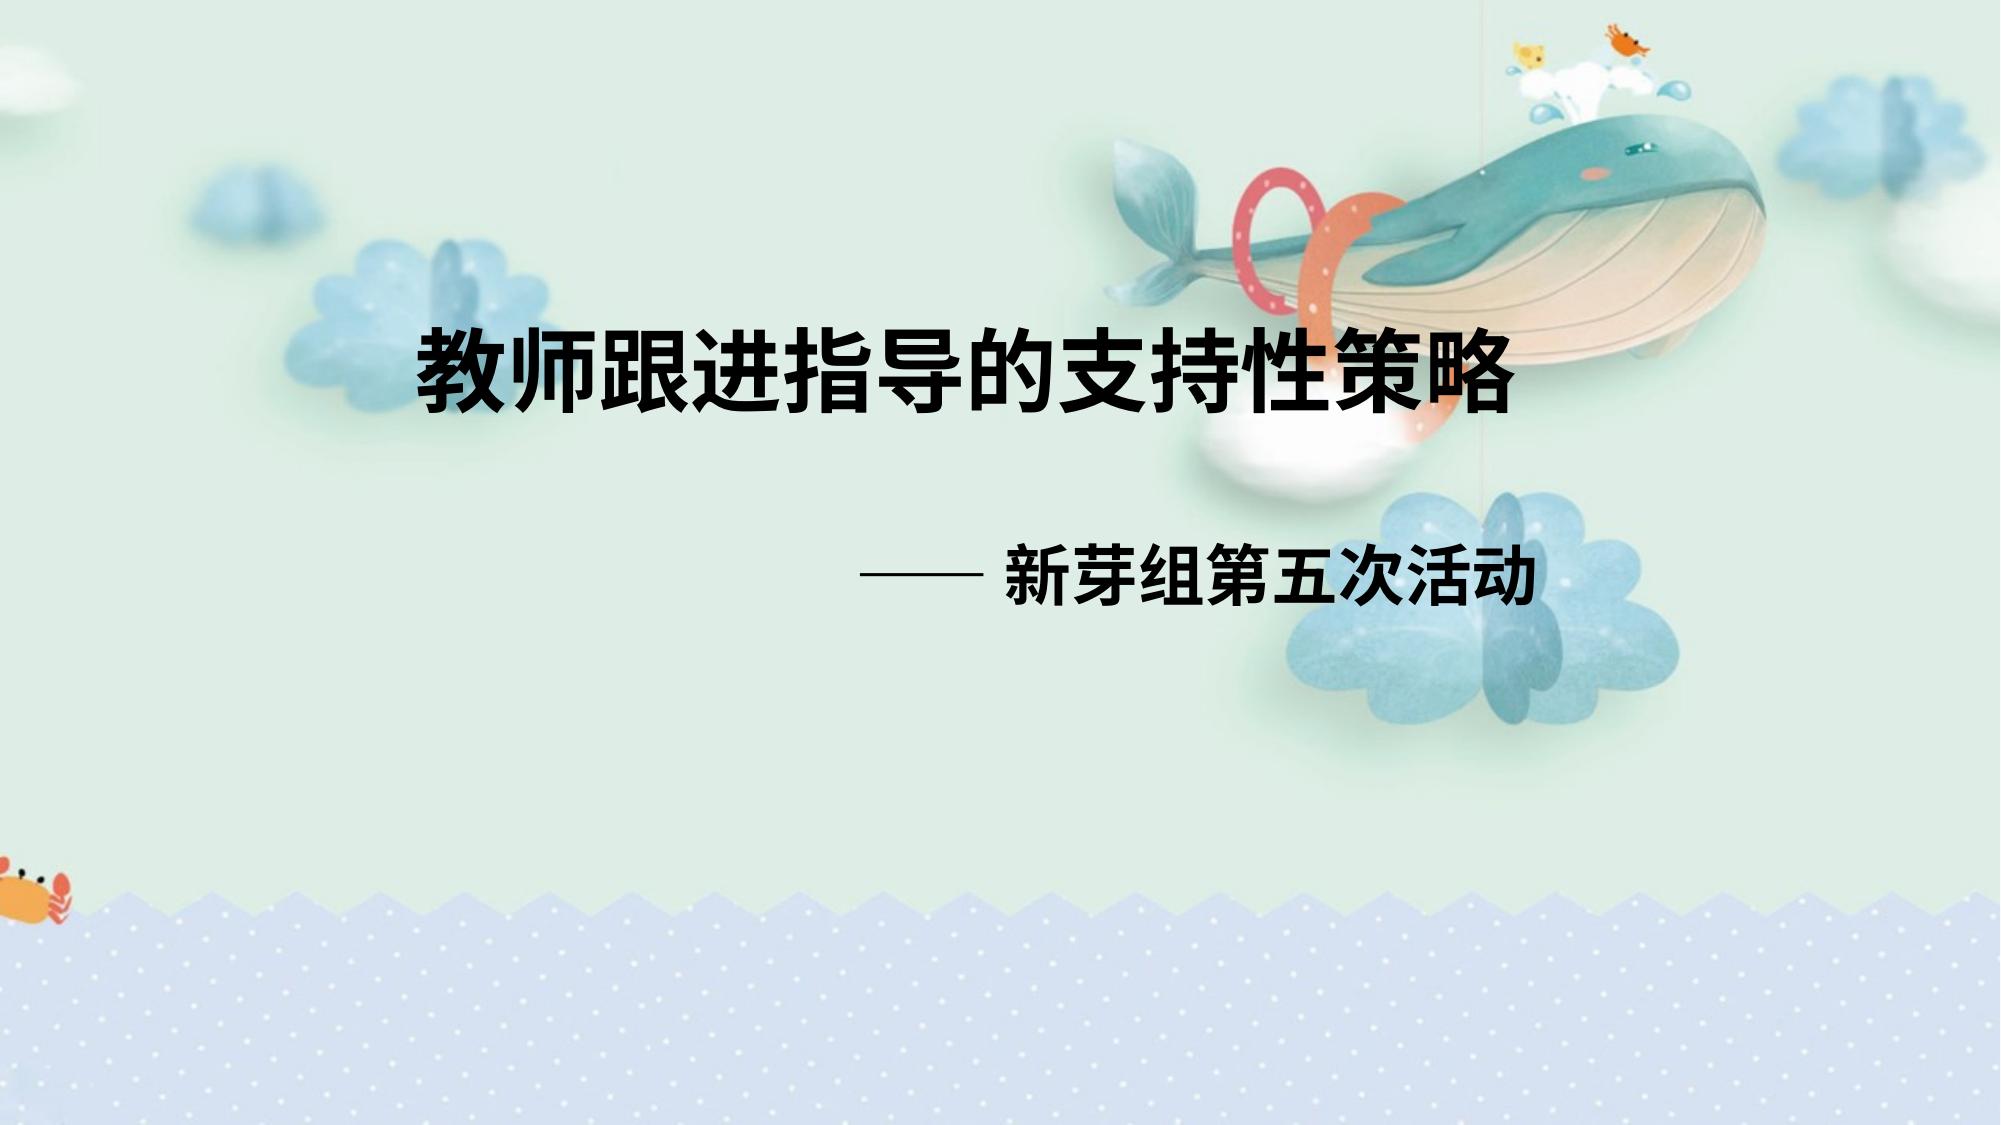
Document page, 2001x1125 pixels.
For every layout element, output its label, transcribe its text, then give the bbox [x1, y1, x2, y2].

picture [0, 0, 2001, 1125]
text_box 教师跟进指导的支持性策略 ——新芽组第五次活动 [379, 306, 1554, 731]
